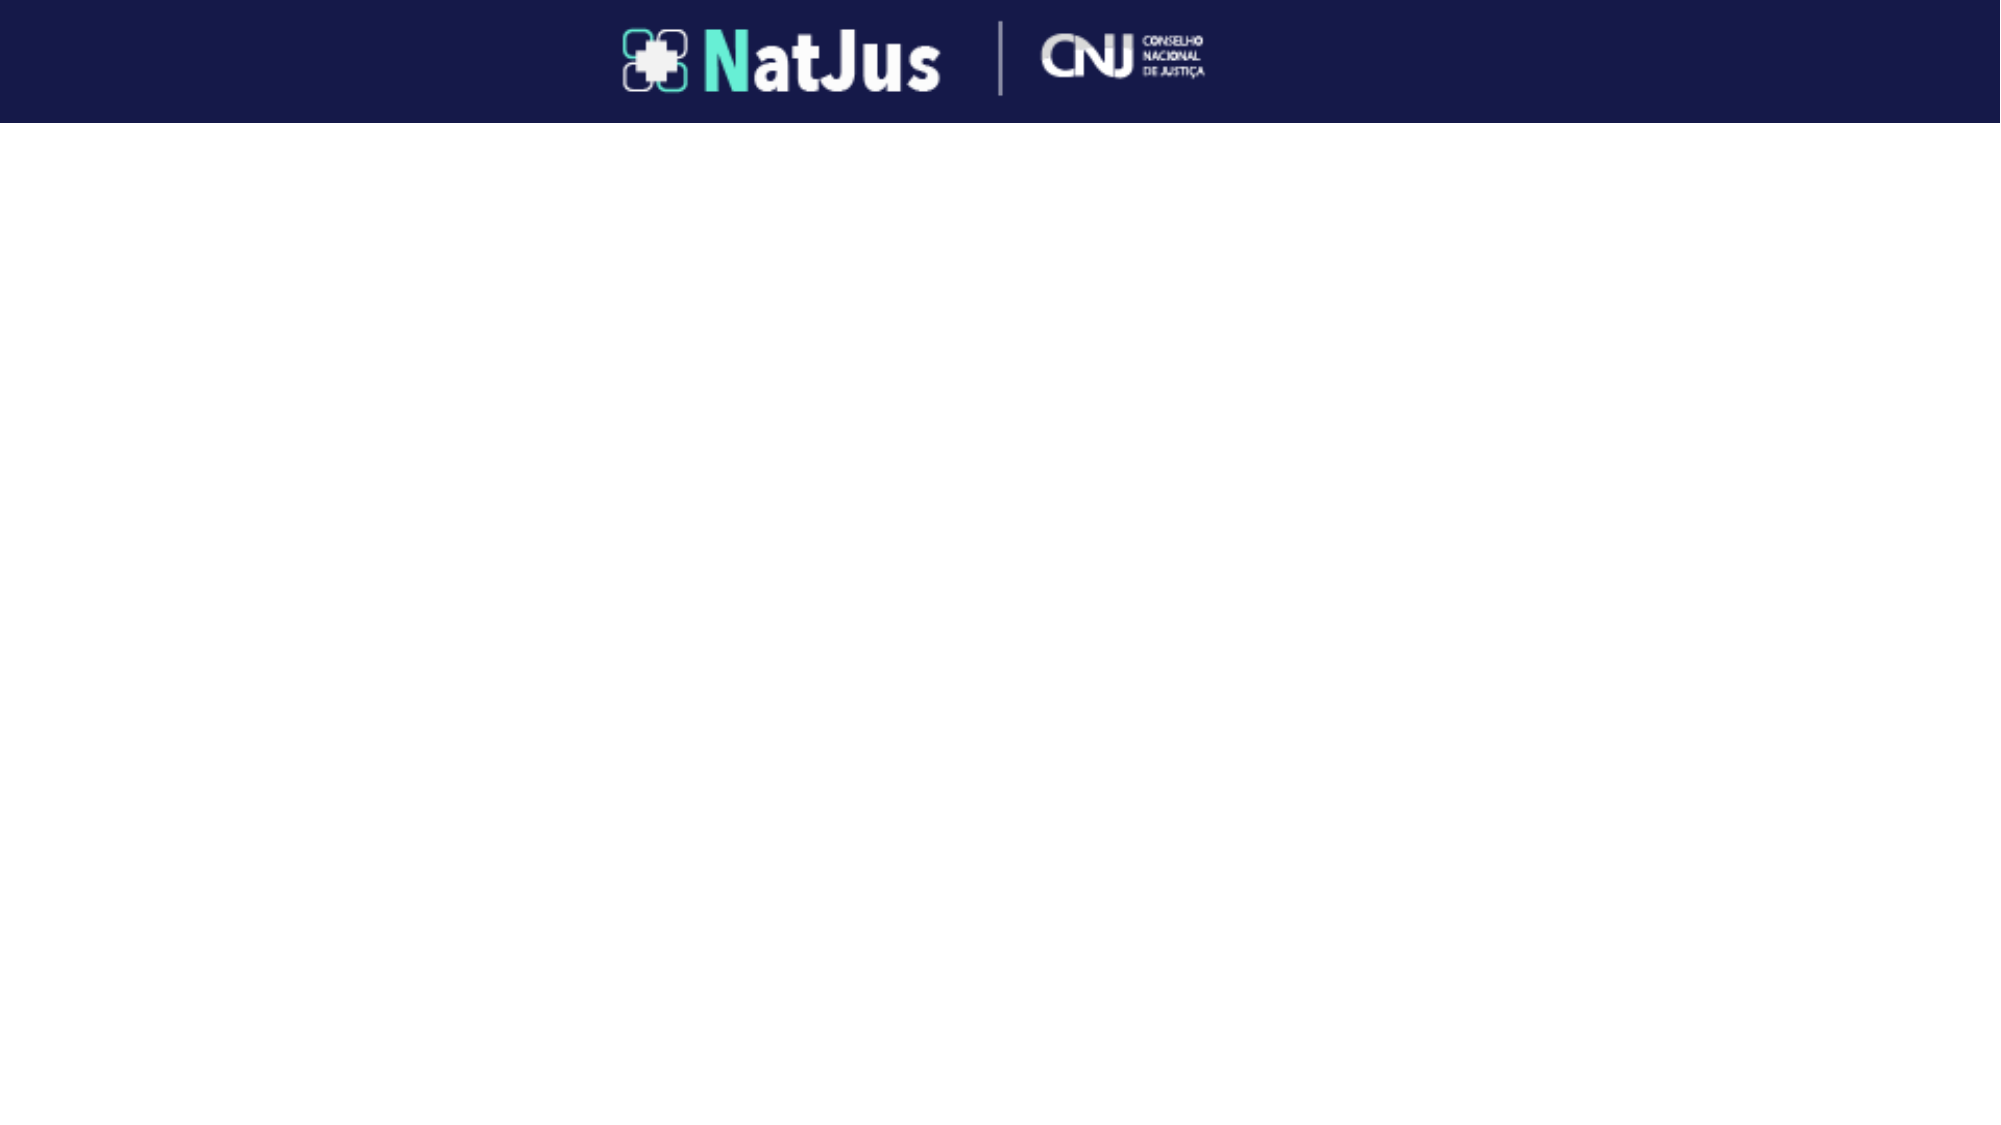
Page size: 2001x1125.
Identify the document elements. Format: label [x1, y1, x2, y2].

picture [0, 0, 2000, 123]
